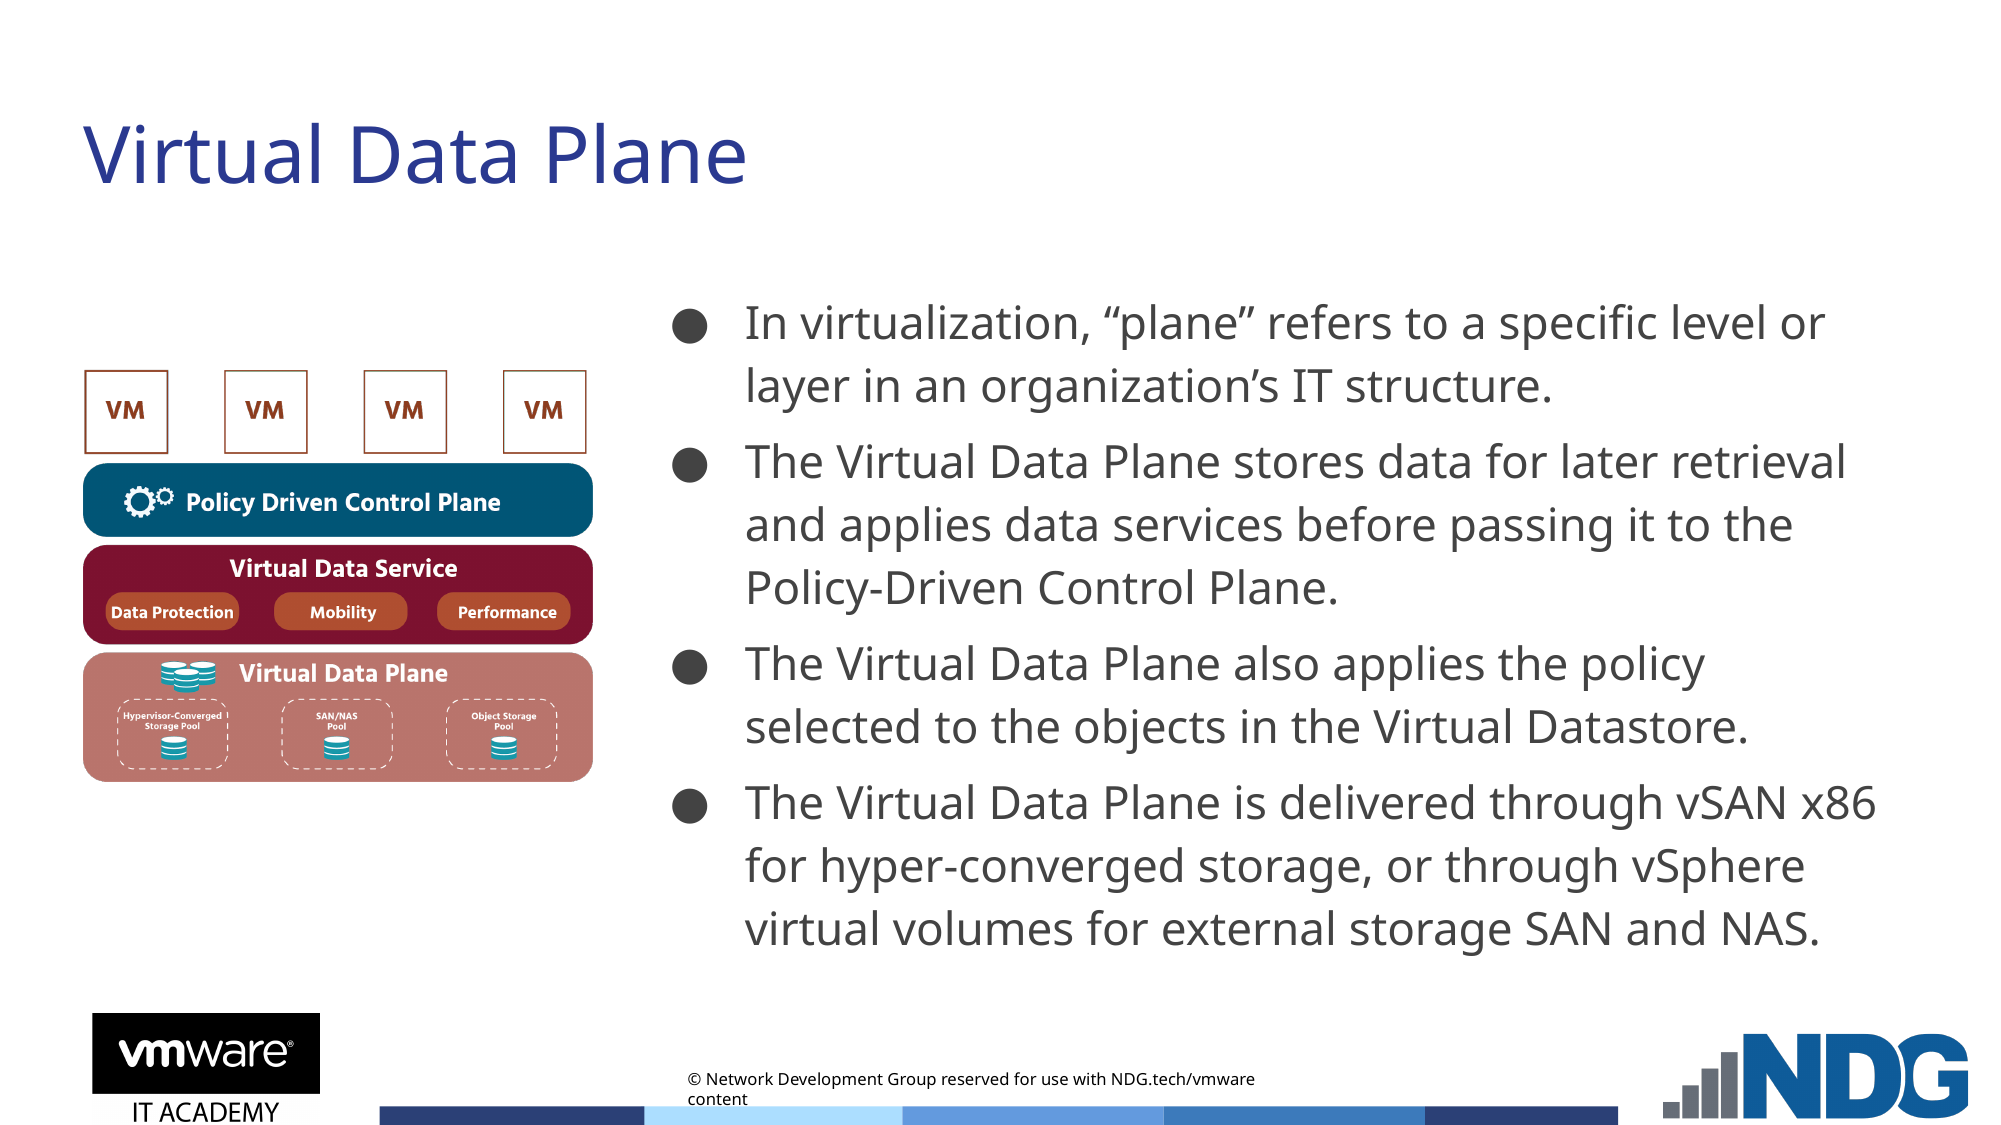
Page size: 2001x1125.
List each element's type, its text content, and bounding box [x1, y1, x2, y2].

picture [92, 1013, 320, 1125]
title Virtual Data Plane [68, 89, 1932, 223]
picture [38, 327, 637, 826]
list In virtualization, “plane” refers to a specific level or layer in an organization’s IT structure. The Virtual Data Plane stores data for later retrieval and applies data services before passing it to the Policy-Driven Control Plane. The Virtual Data Plane also applies the policy selected to the objects in the Virtual Datastore. The Virtual Data Plane is delivered through vSAN x86 for hyper-converged storage, or through vSphere virtual volumes for external storage SAN and NAS. [629, 270, 1904, 1001]
picture [1648, 1026, 1984, 1125]
